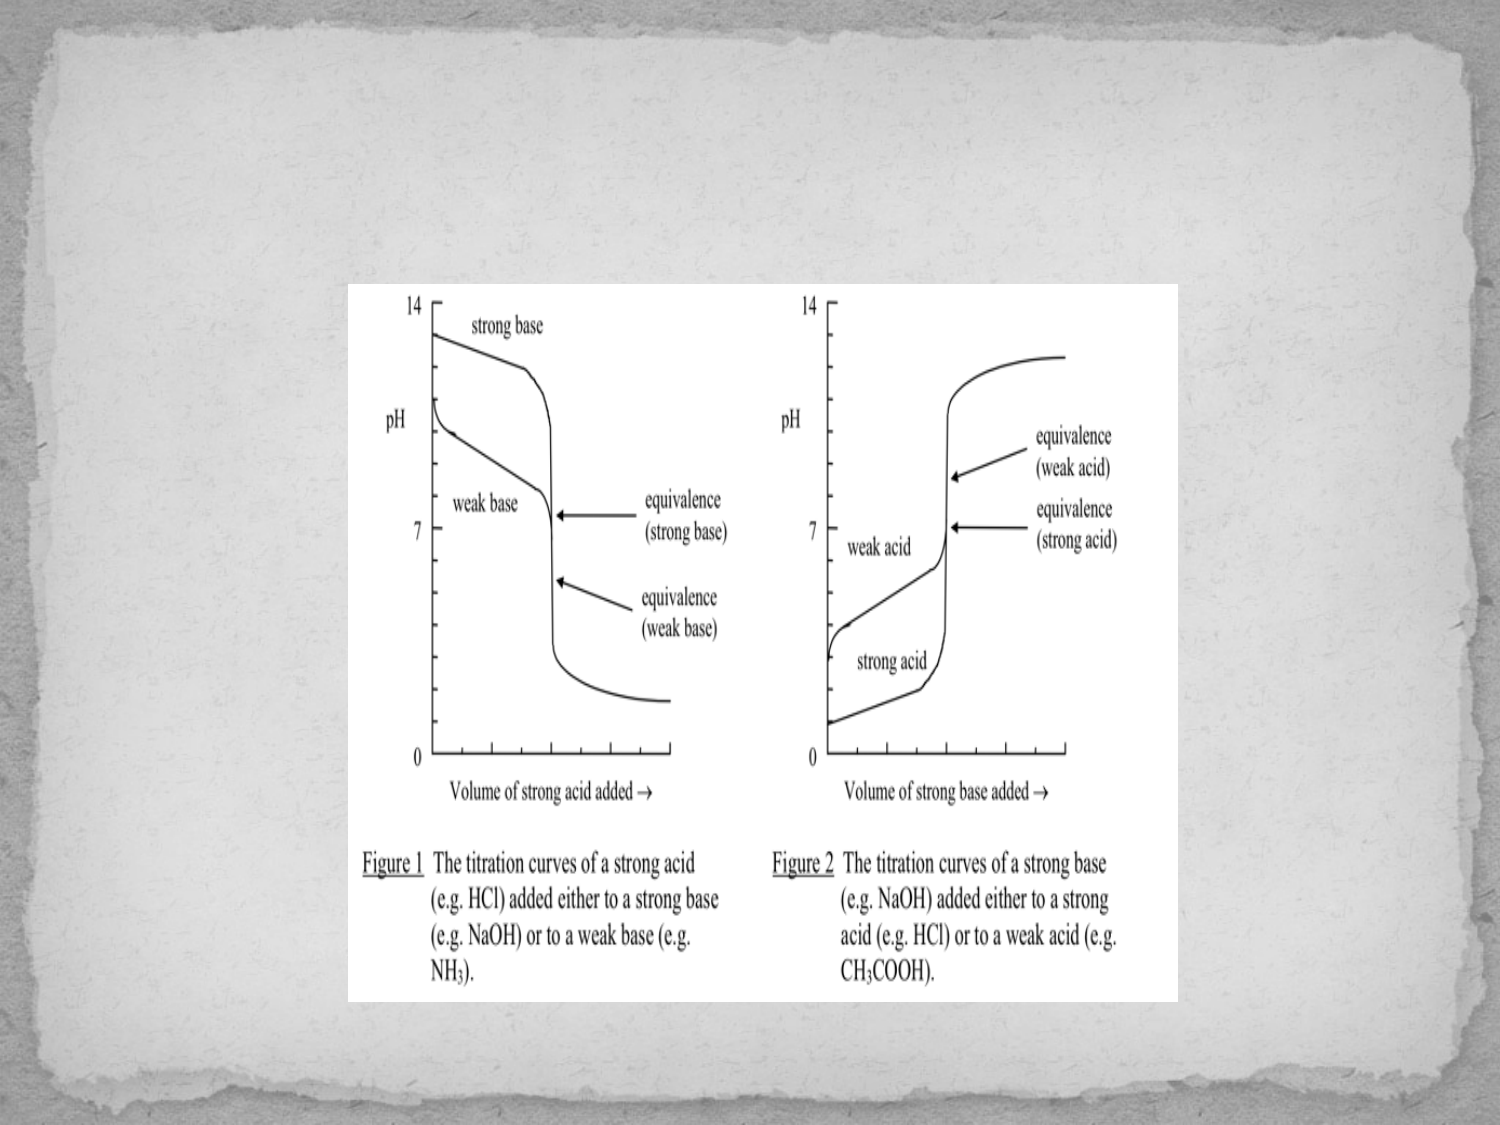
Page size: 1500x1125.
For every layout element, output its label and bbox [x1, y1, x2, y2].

picture [1, 284, 1252, 1002]
